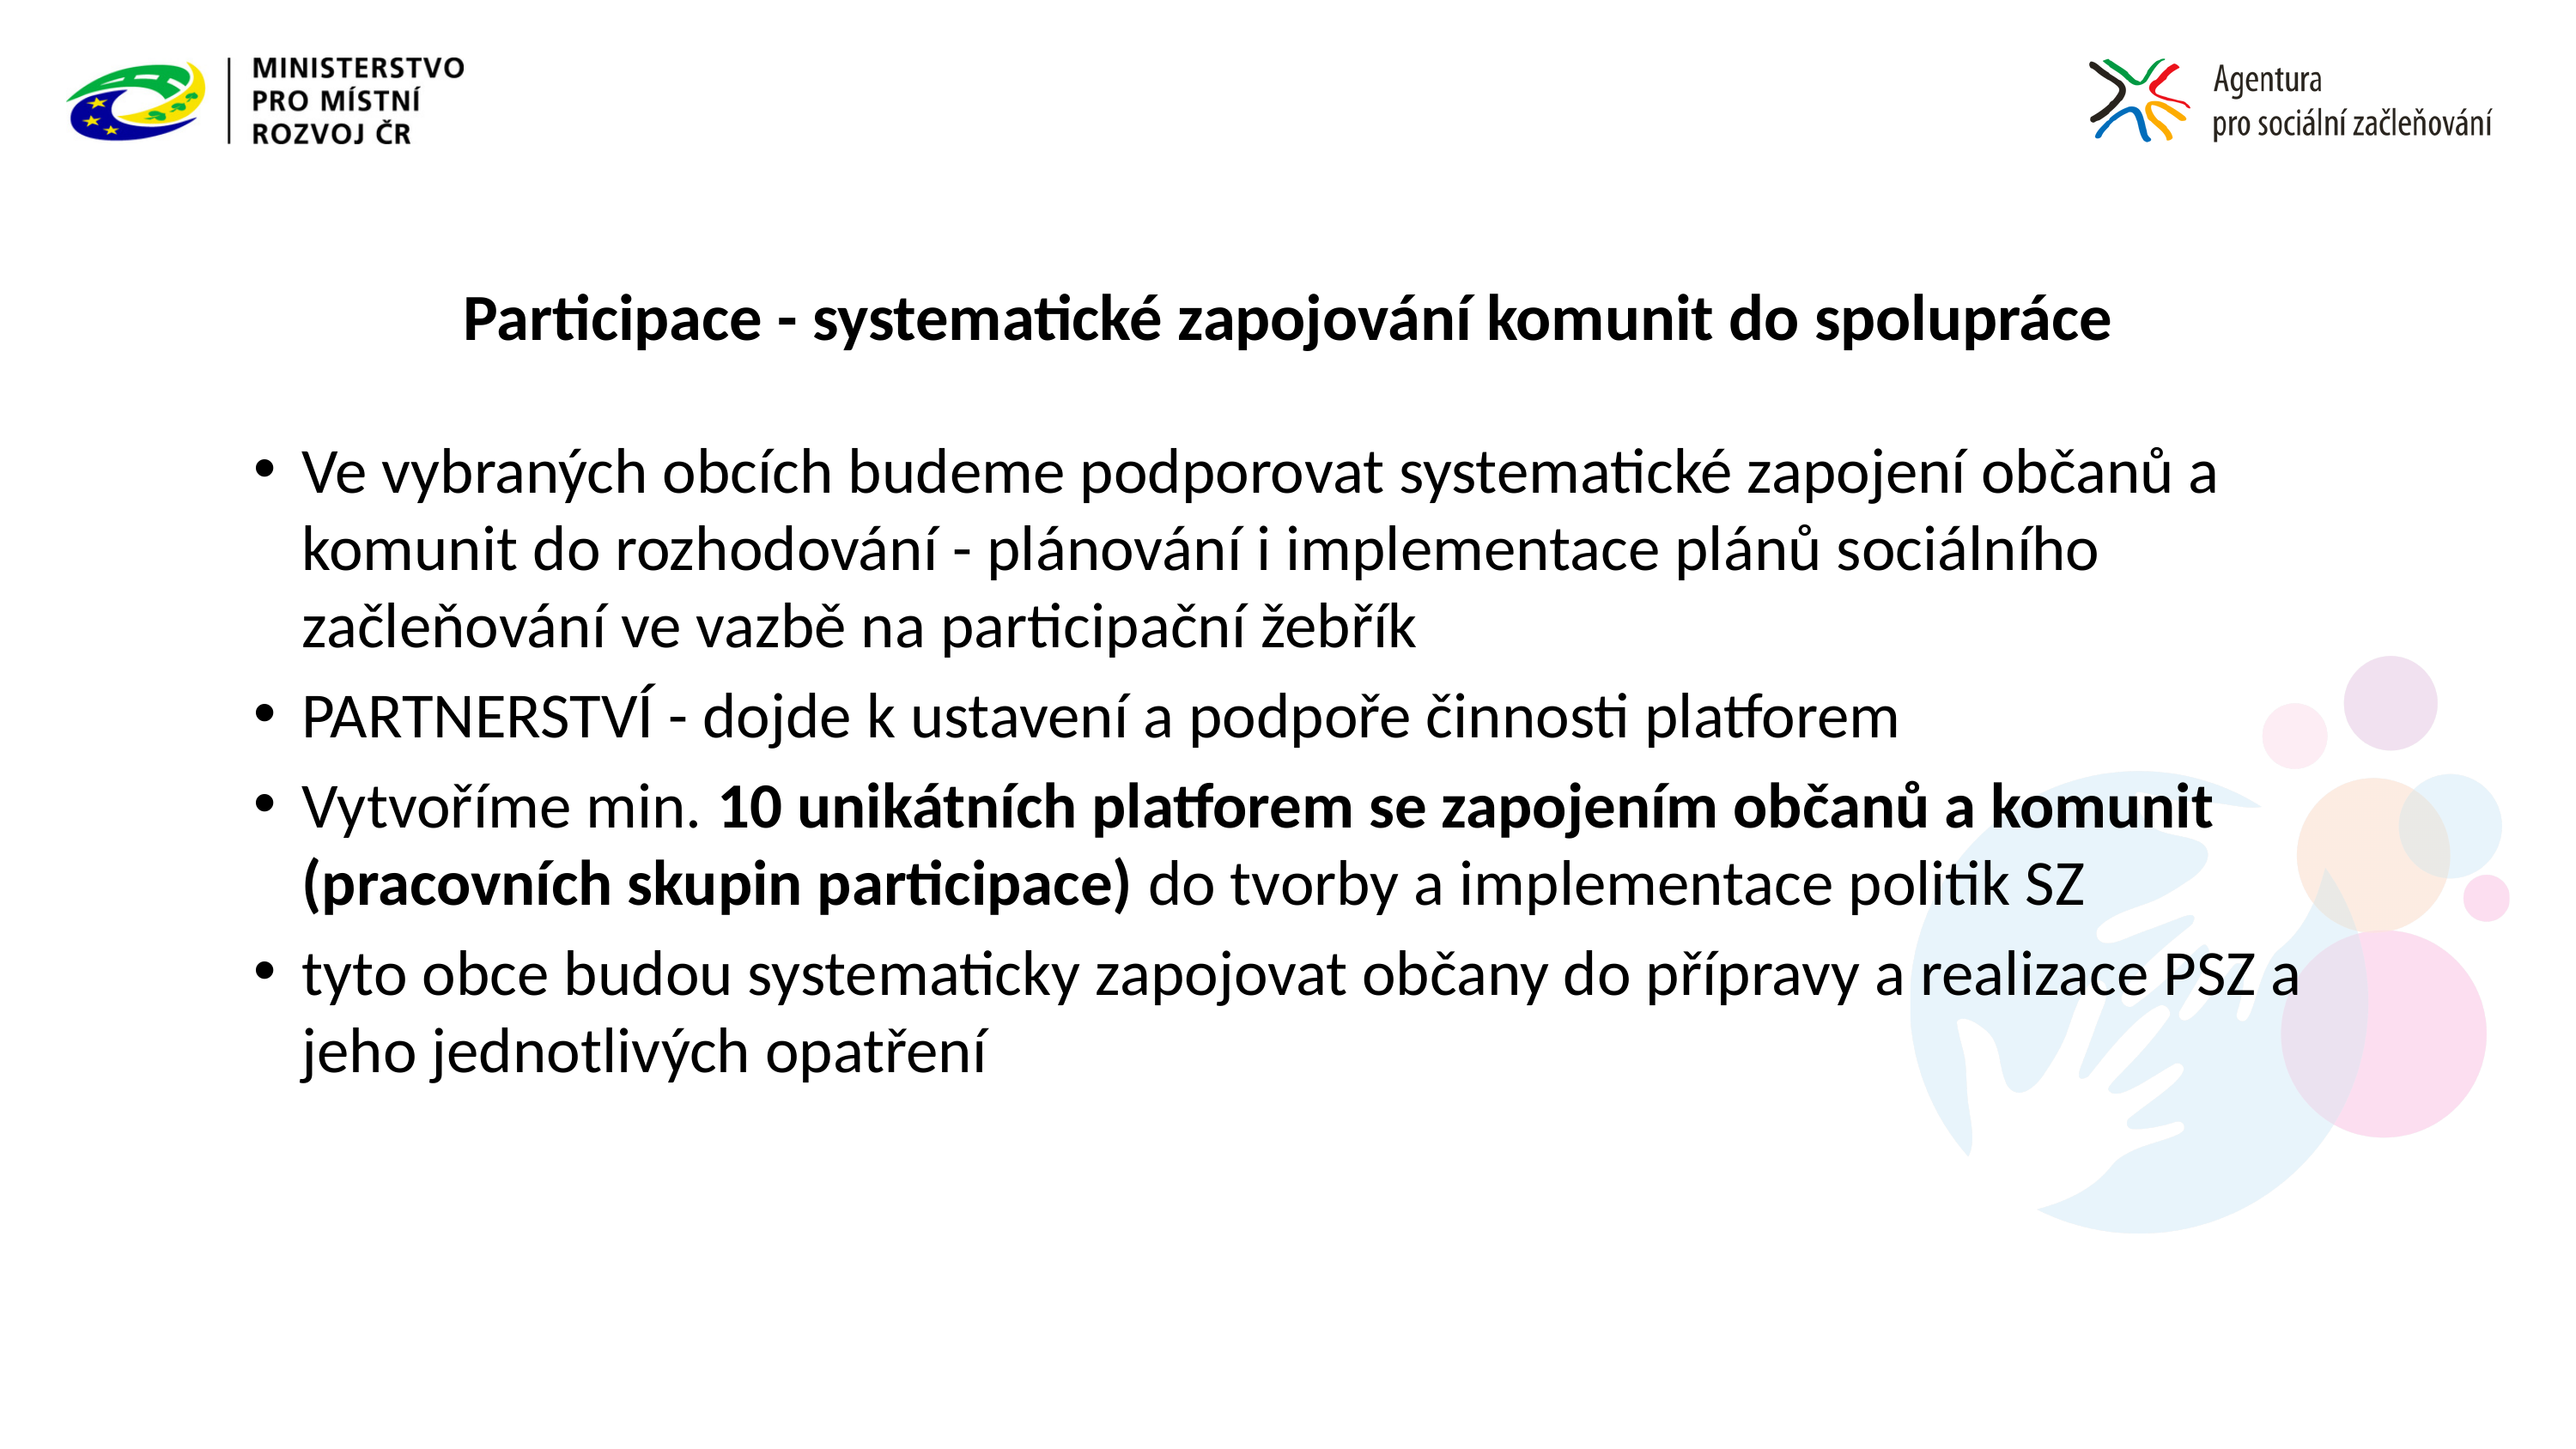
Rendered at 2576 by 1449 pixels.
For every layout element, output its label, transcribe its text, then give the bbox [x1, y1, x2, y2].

text_box Ve vybraných obcích budeme podporovat systematické zapojení občanů a komunit do rozhodování - plánování i implementace plánů sociálního začleňování ve vazbě na participační žebřík PARTNERSTVÍ - dojde k ustavení a podpoře činnosti platforem Vytvoříme min. 10 unikátních platforem se zapojením občanů a komunit (pracovních skupin participace) do tvorby a implementace politik SZ tyto obce budou systematicky zapojovat občany do přípravy a realizace PSZ a jeho jednotlivých opatření [240, 421, 2336, 1172]
title Participace - systematické zapojování komunit do spolupráce [448, 233, 2128, 395]
picture [2071, 40, 2510, 161]
picture [66, 58, 464, 144]
